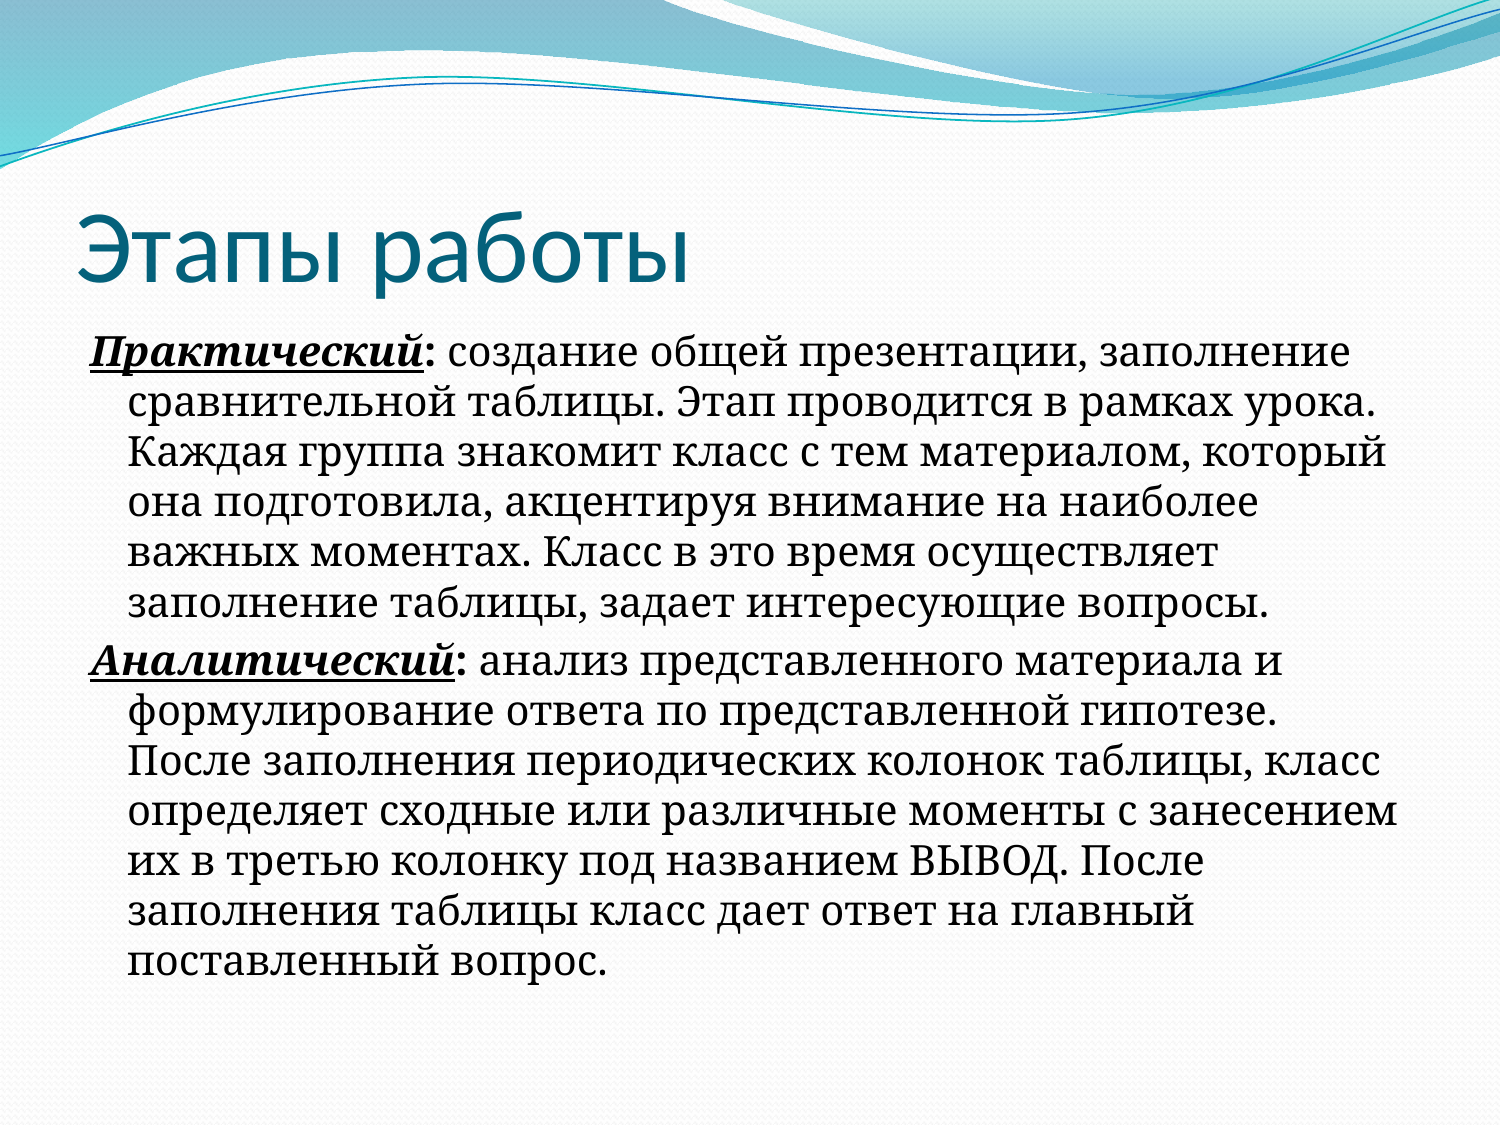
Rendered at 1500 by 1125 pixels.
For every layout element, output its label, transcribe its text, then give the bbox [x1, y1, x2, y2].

list Практический: создание общей презентации, заполнение сравнительной таблицы. Этап проводится в рамках урока. Каждая группа знакомит класс с тем материалом, который она подготовила, акцентируя внимание на наиболее важных моментах. Класс в это время осуществляет заполнение таблицы, задает интересующие вопросы. Аналитический: анализ представленного материала и формулирование ответа по представленной гипотезе. После заполнения периодических колонок таблицы, класс определяет сходные или различные моменты с занесением их в третью колонку под названием ВЫВОД. После заполнения таблицы класс дает ответ на главный поставленный вопрос. [75, 317, 1425, 1038]
title Этапы работы [75, 115, 1425, 303]
